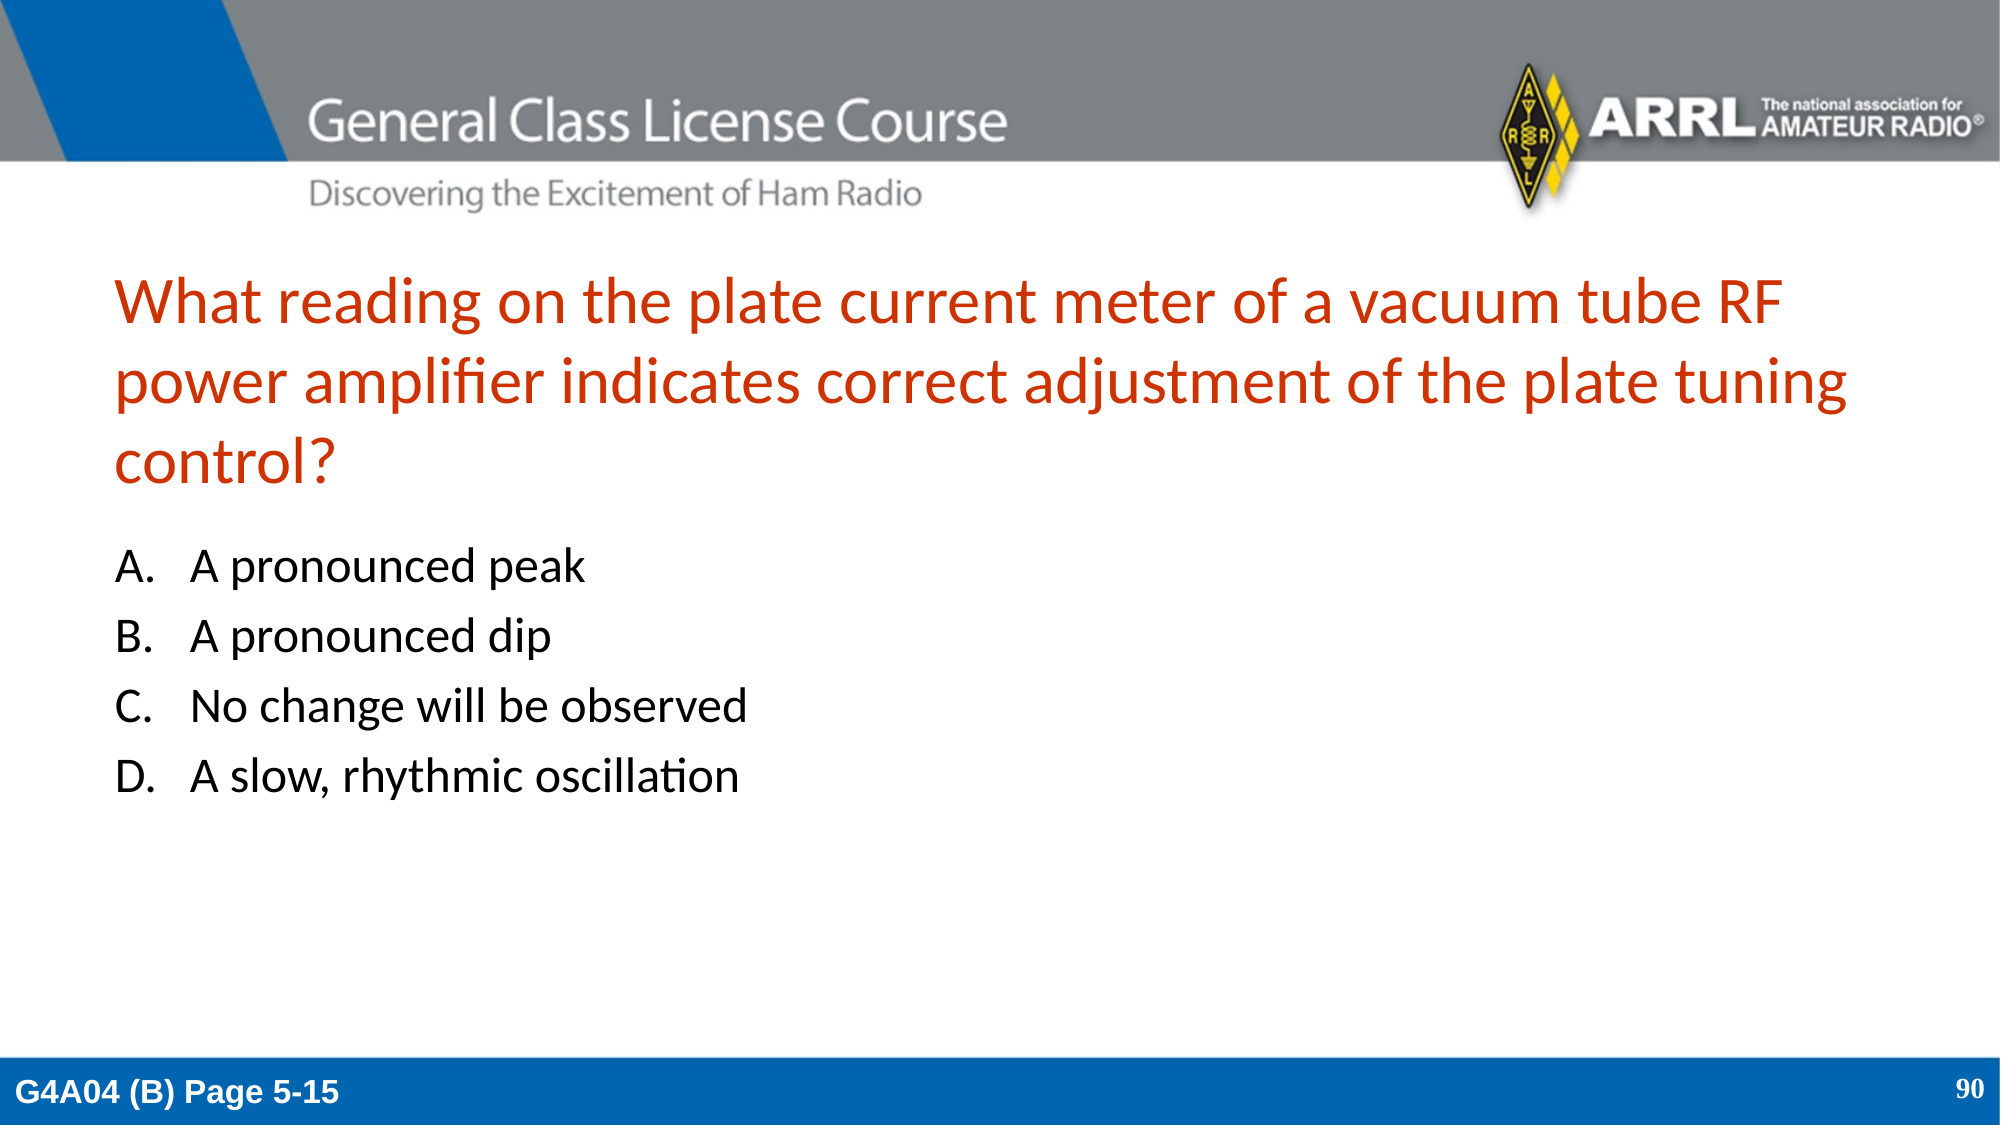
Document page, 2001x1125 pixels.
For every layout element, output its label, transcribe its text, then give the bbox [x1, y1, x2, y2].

text_box 90 [1875, 1062, 2000, 1113]
picture [0, 0, 2001, 1125]
text_box G4A04 (B) Page 5-15 [0, 1062, 1313, 1118]
title What reading on the plate current meter of a vacuum tube RF power amplifier indicates correct adjustment of the plate tuning control? [99, 249, 1900, 468]
list A pronounced peak A pronounced dip No change will be observed A slow, rhythmic oscillation [99, 525, 1900, 1005]
